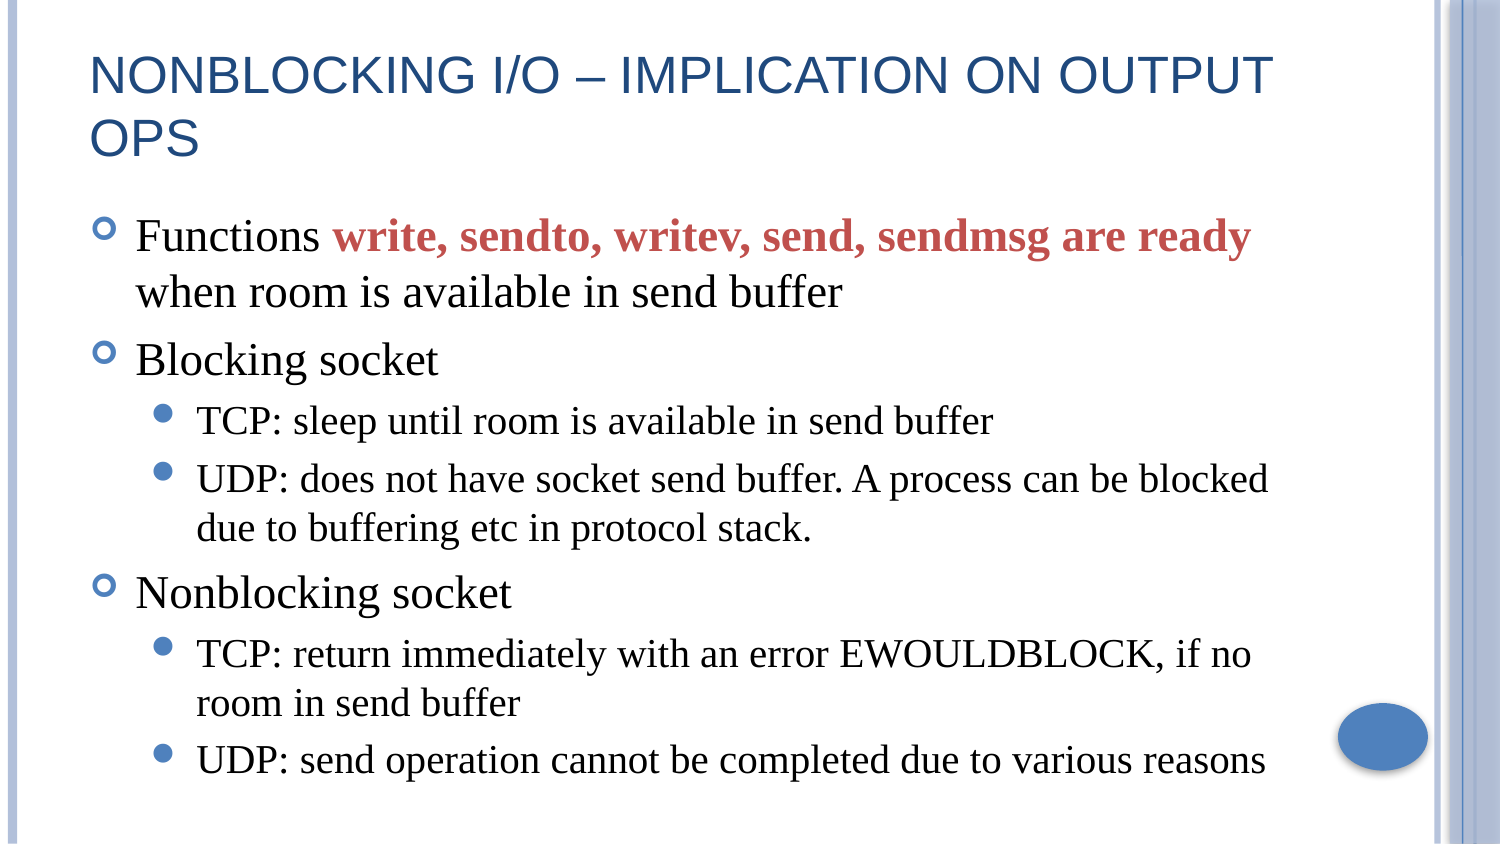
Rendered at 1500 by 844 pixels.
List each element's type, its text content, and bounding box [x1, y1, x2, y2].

list Functions write, sendto, writev, send, sendmsg are ready when room is available in send buffer Blocking socket TCP: sleep until room is available in send buffer UDP: does not have socket send buffer. A process can be blocked due to buffering etc in protocol stack. Nonblocking socket TCP: return immediately with an error EWOULDBLOCK, if no room in send buffer UDP: send operation cannot be completed due to various reasons [75, 196, 1300, 797]
title Nonblocking I/O – Implication on Output Ops [75, 33, 1300, 175]
